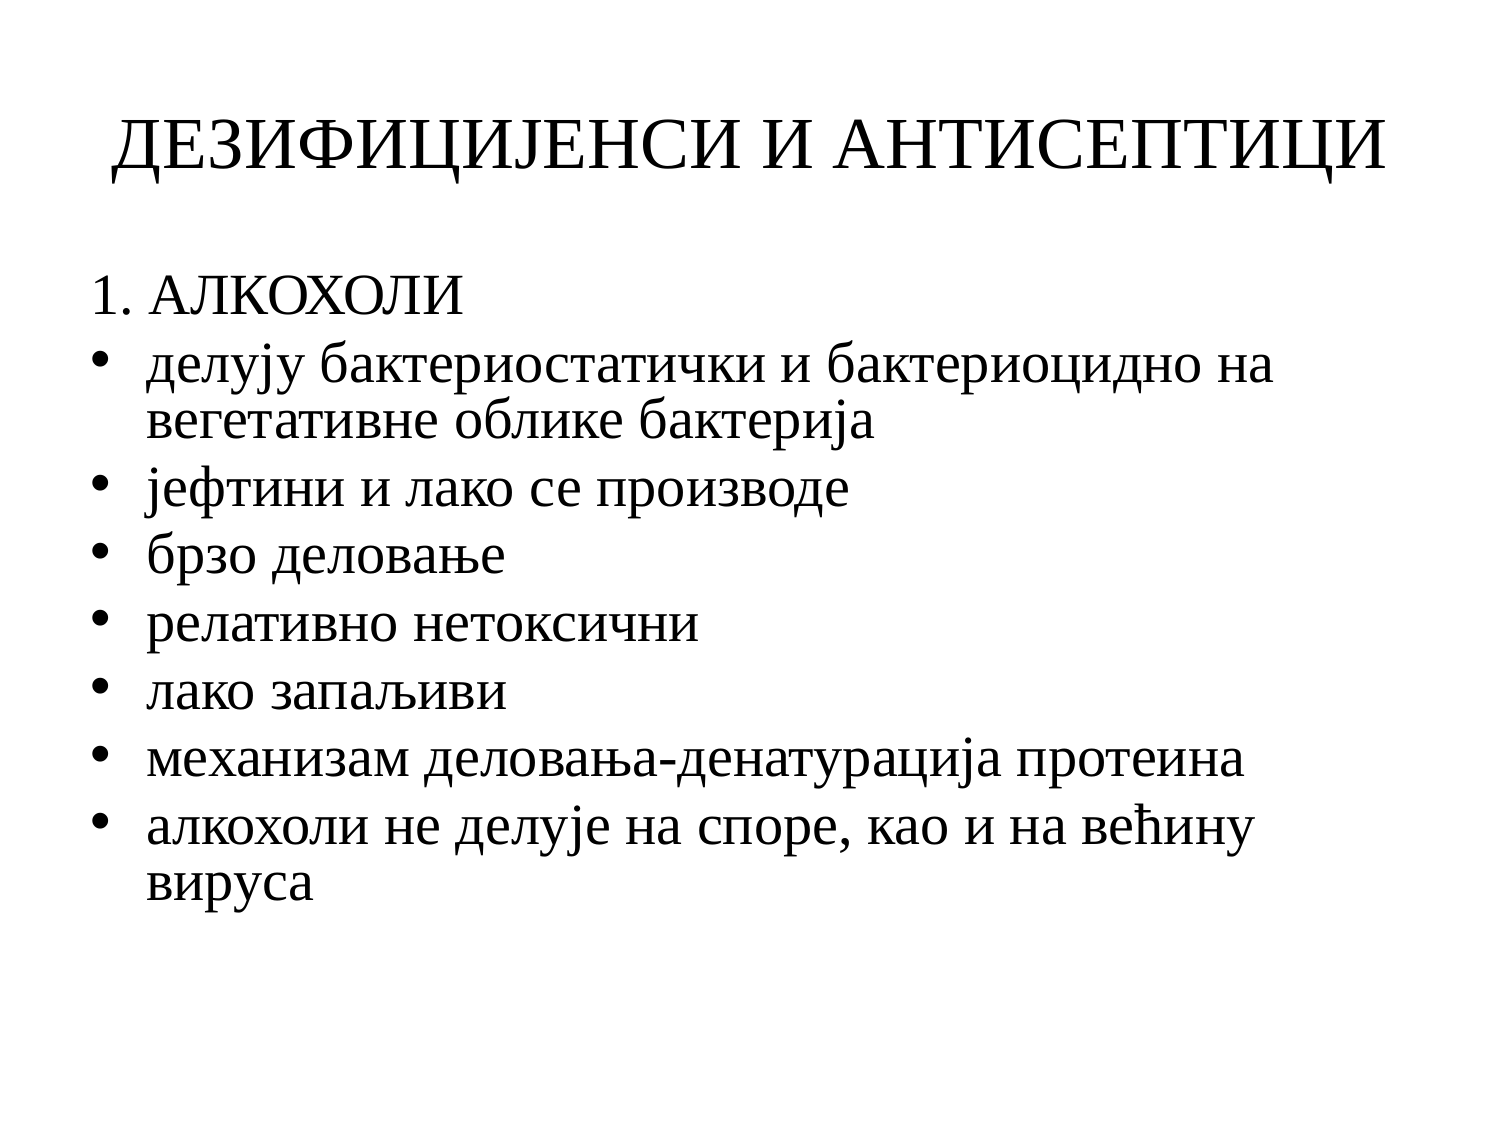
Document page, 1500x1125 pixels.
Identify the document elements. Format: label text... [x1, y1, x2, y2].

list 1. АЛКОХОЛИ делују бактериостатички и бактериоцидно на вегетативне облике бактерија јефтини и лако се производе брзо деловање релативно нетоксични лако запаљиви механизам деловања-денатурација протеина aлкохоли не делује на споре, као и на већину вируса [75, 262, 1425, 1005]
title ДЕЗИФИЦИЈЕНСИ И АНТИСЕПТИЦИ [75, 45, 1425, 233]
